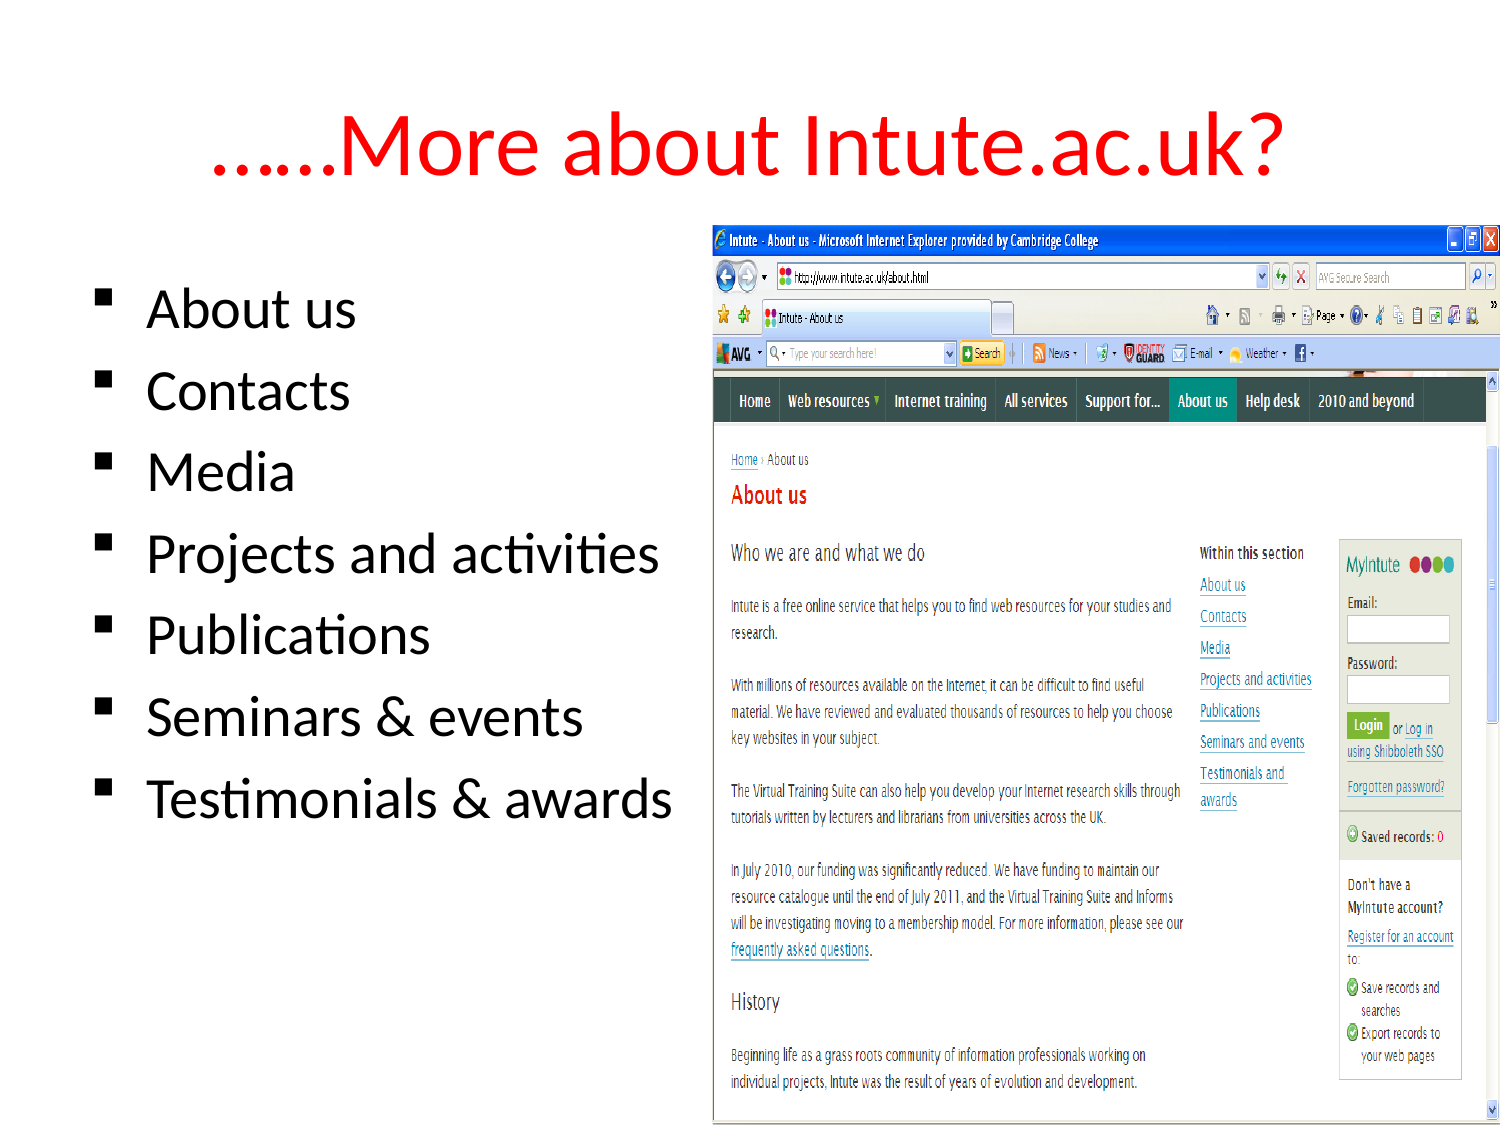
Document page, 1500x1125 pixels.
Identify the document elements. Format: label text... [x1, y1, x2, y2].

list About us Contacts Media Projects and activities Publications Seminars & events Testimonials & awards [75, 262, 707, 1005]
title ……More about Intute.ac.uk? [75, 45, 1425, 233]
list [712, 224, 1500, 1125]
